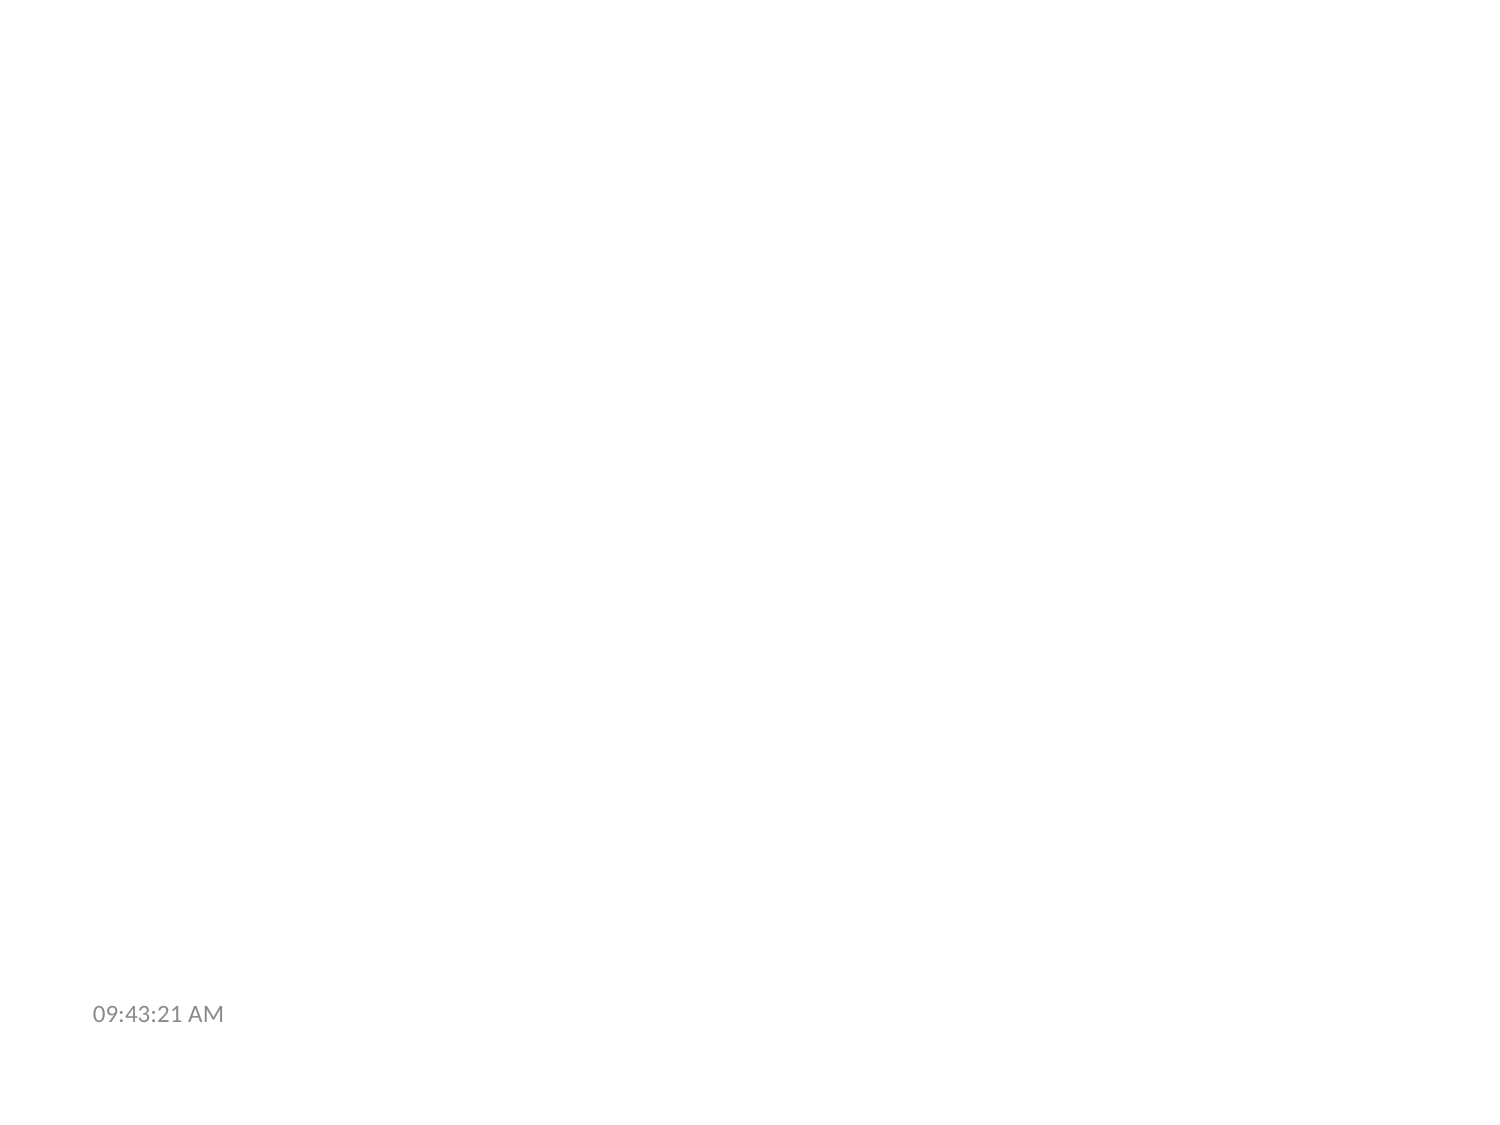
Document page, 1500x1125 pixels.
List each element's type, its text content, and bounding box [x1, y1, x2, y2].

text_box 3:35:09 PM [77, 982, 428, 1043]
